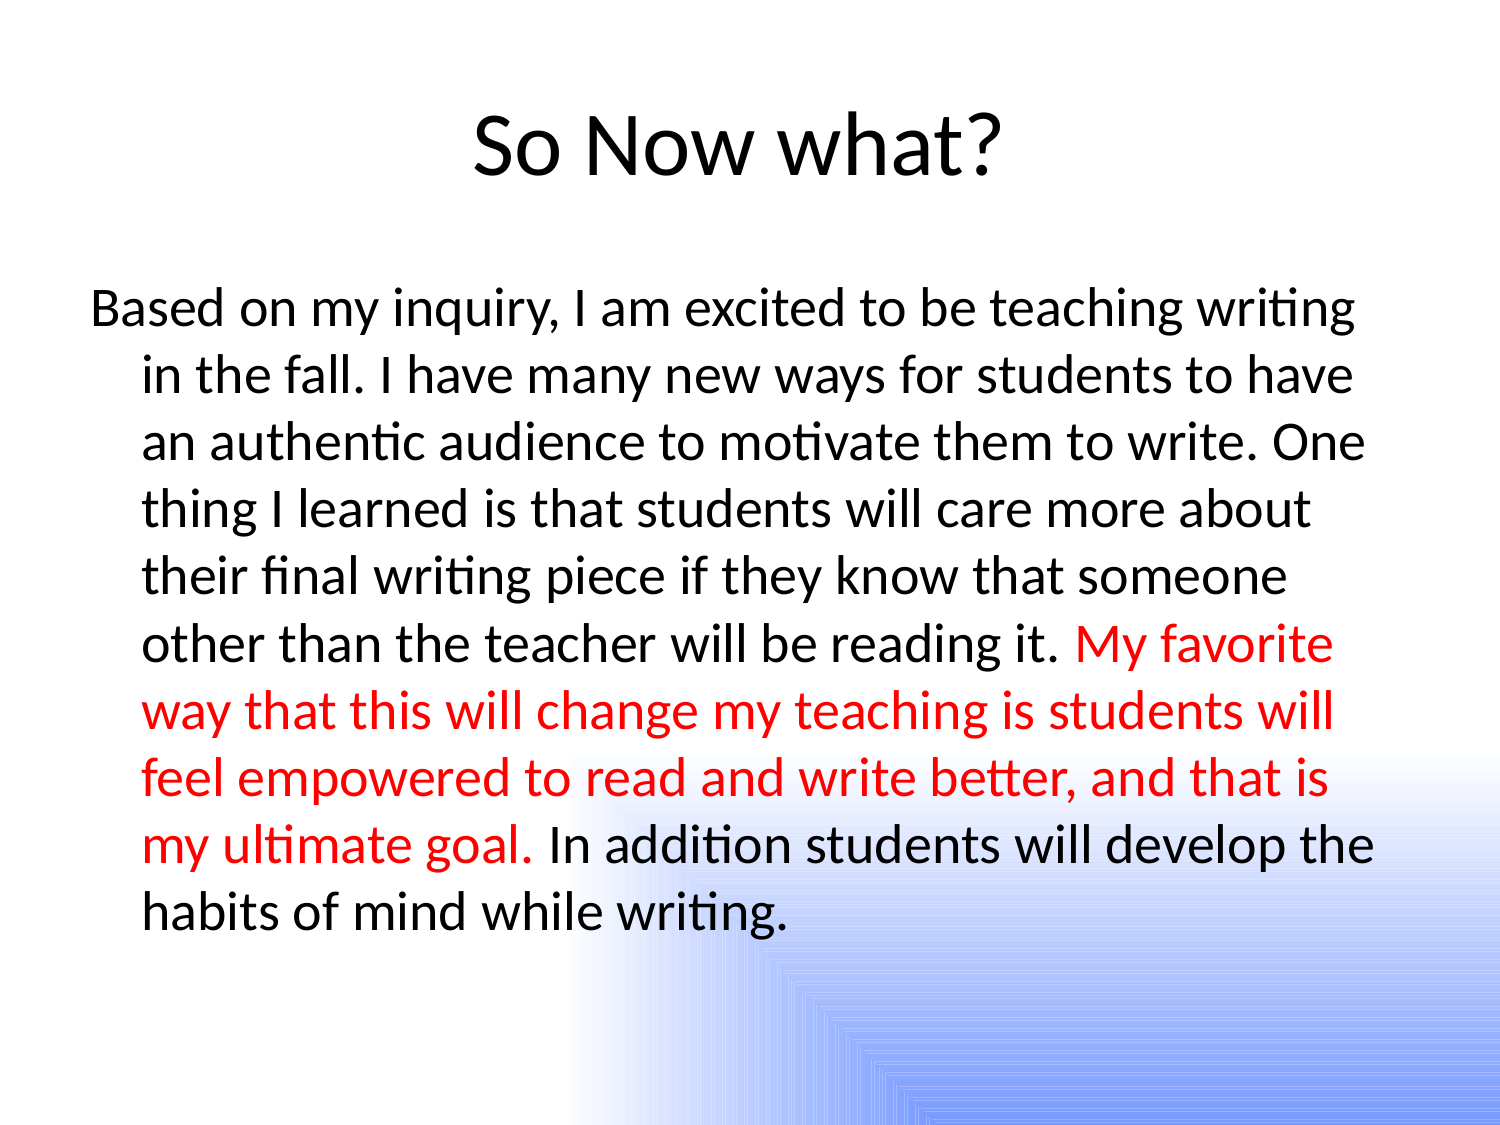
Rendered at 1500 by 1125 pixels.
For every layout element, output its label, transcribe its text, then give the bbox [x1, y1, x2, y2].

title So Now what? [75, 45, 1425, 233]
list Based on my inquiry, I am excited to be teaching writing in the fall. I have many new ways for students to have an authentic audience to motivate them to write. One thing I learned is that students will care more about their final writing piece if they know that someone other than the teacher will be reading it. My favorite way that this will change my teaching is students will feel empowered to read and write better, and that is my ultimate goal. In addition students will develop the habits of mind while writing. [75, 262, 1425, 1005]
